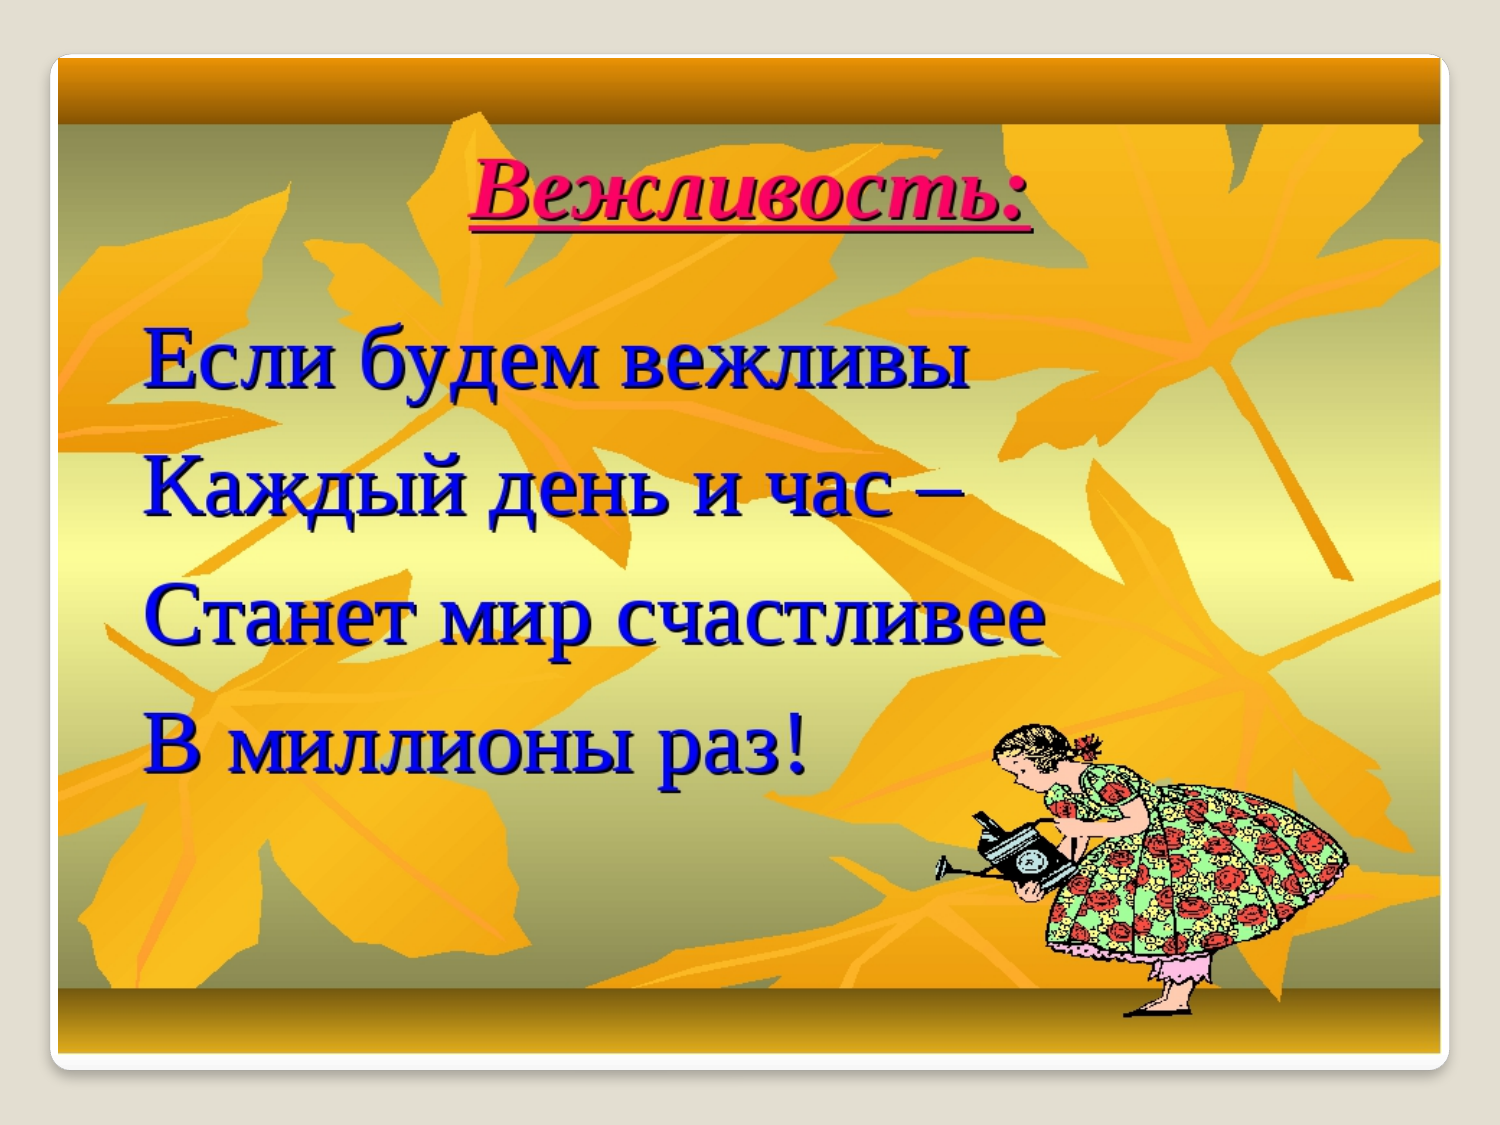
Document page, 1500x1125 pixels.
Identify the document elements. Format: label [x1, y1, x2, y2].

list [58, 58, 1442, 1055]
